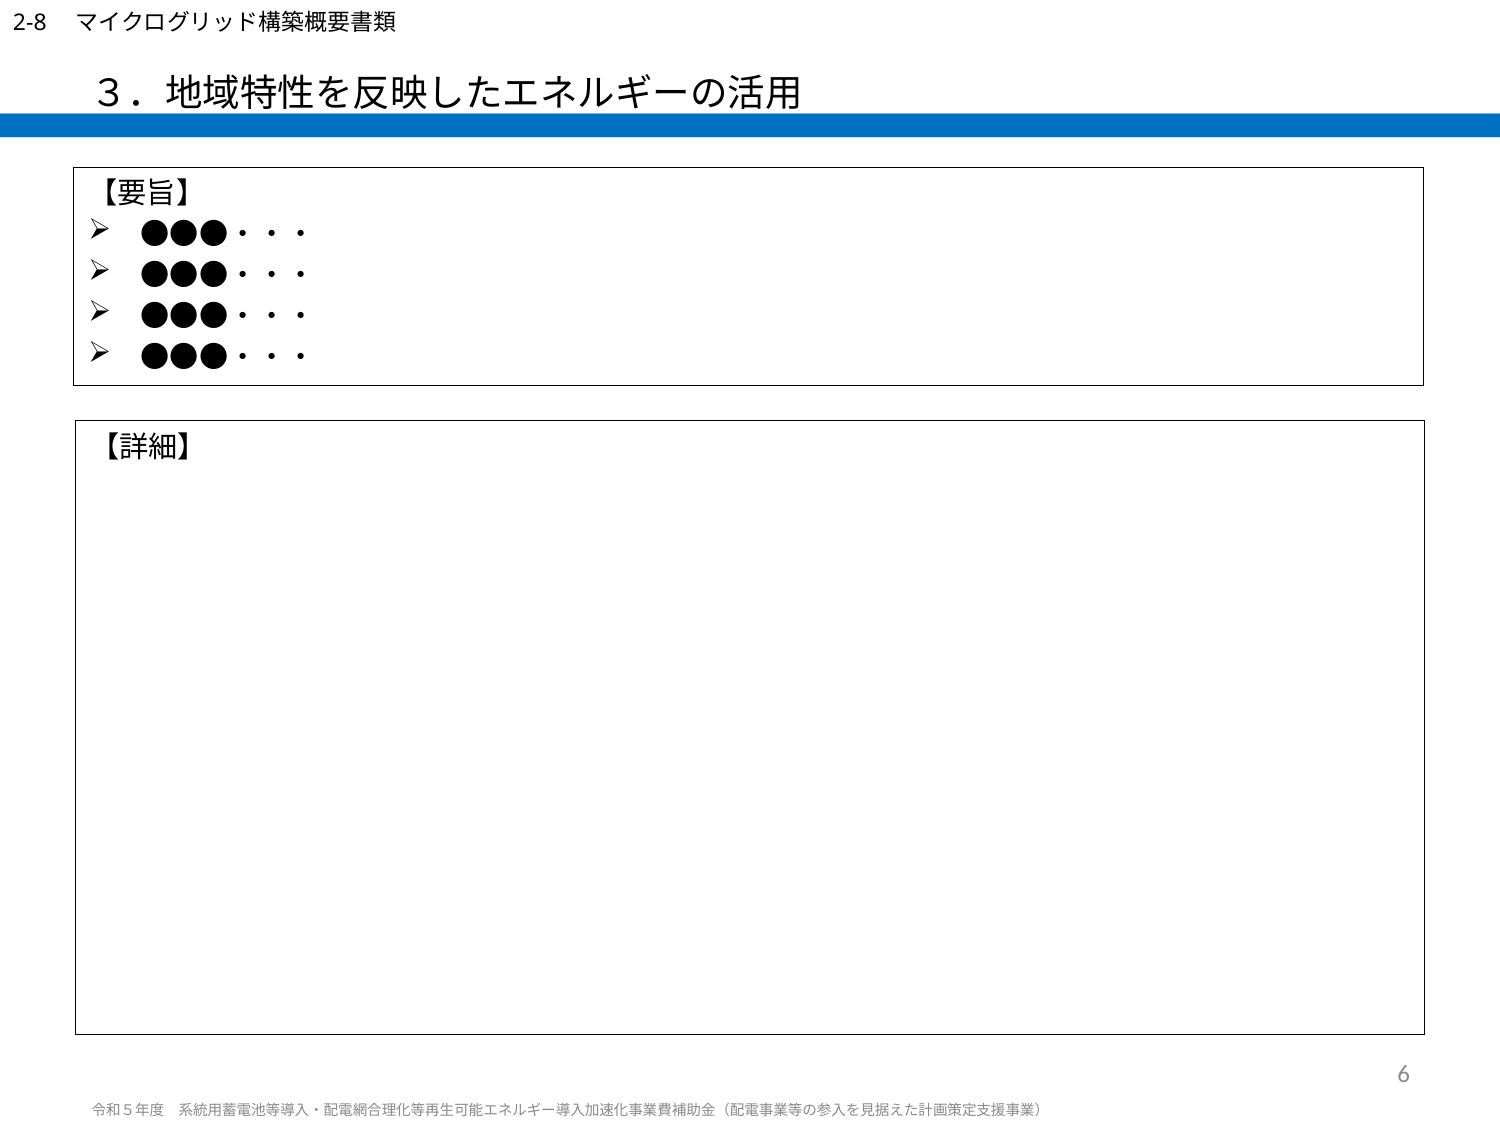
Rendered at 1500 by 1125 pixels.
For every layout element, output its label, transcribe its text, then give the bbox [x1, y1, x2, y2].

list 【詳細】 [75, 420, 1425, 1035]
text_box [0, 113, 1500, 138]
title ３．地域特性を反映したエネルギーの活用 [75, 45, 1425, 113]
slide_number 6 [1074, 1042, 1425, 1103]
text_box 2-8 マイクログリッド構築概要書類 [0, 0, 467, 61]
list 【要旨】 ●●●・・・ ●●●・・・ ●●●・・・ ●●●・・・ [73, 167, 1424, 386]
